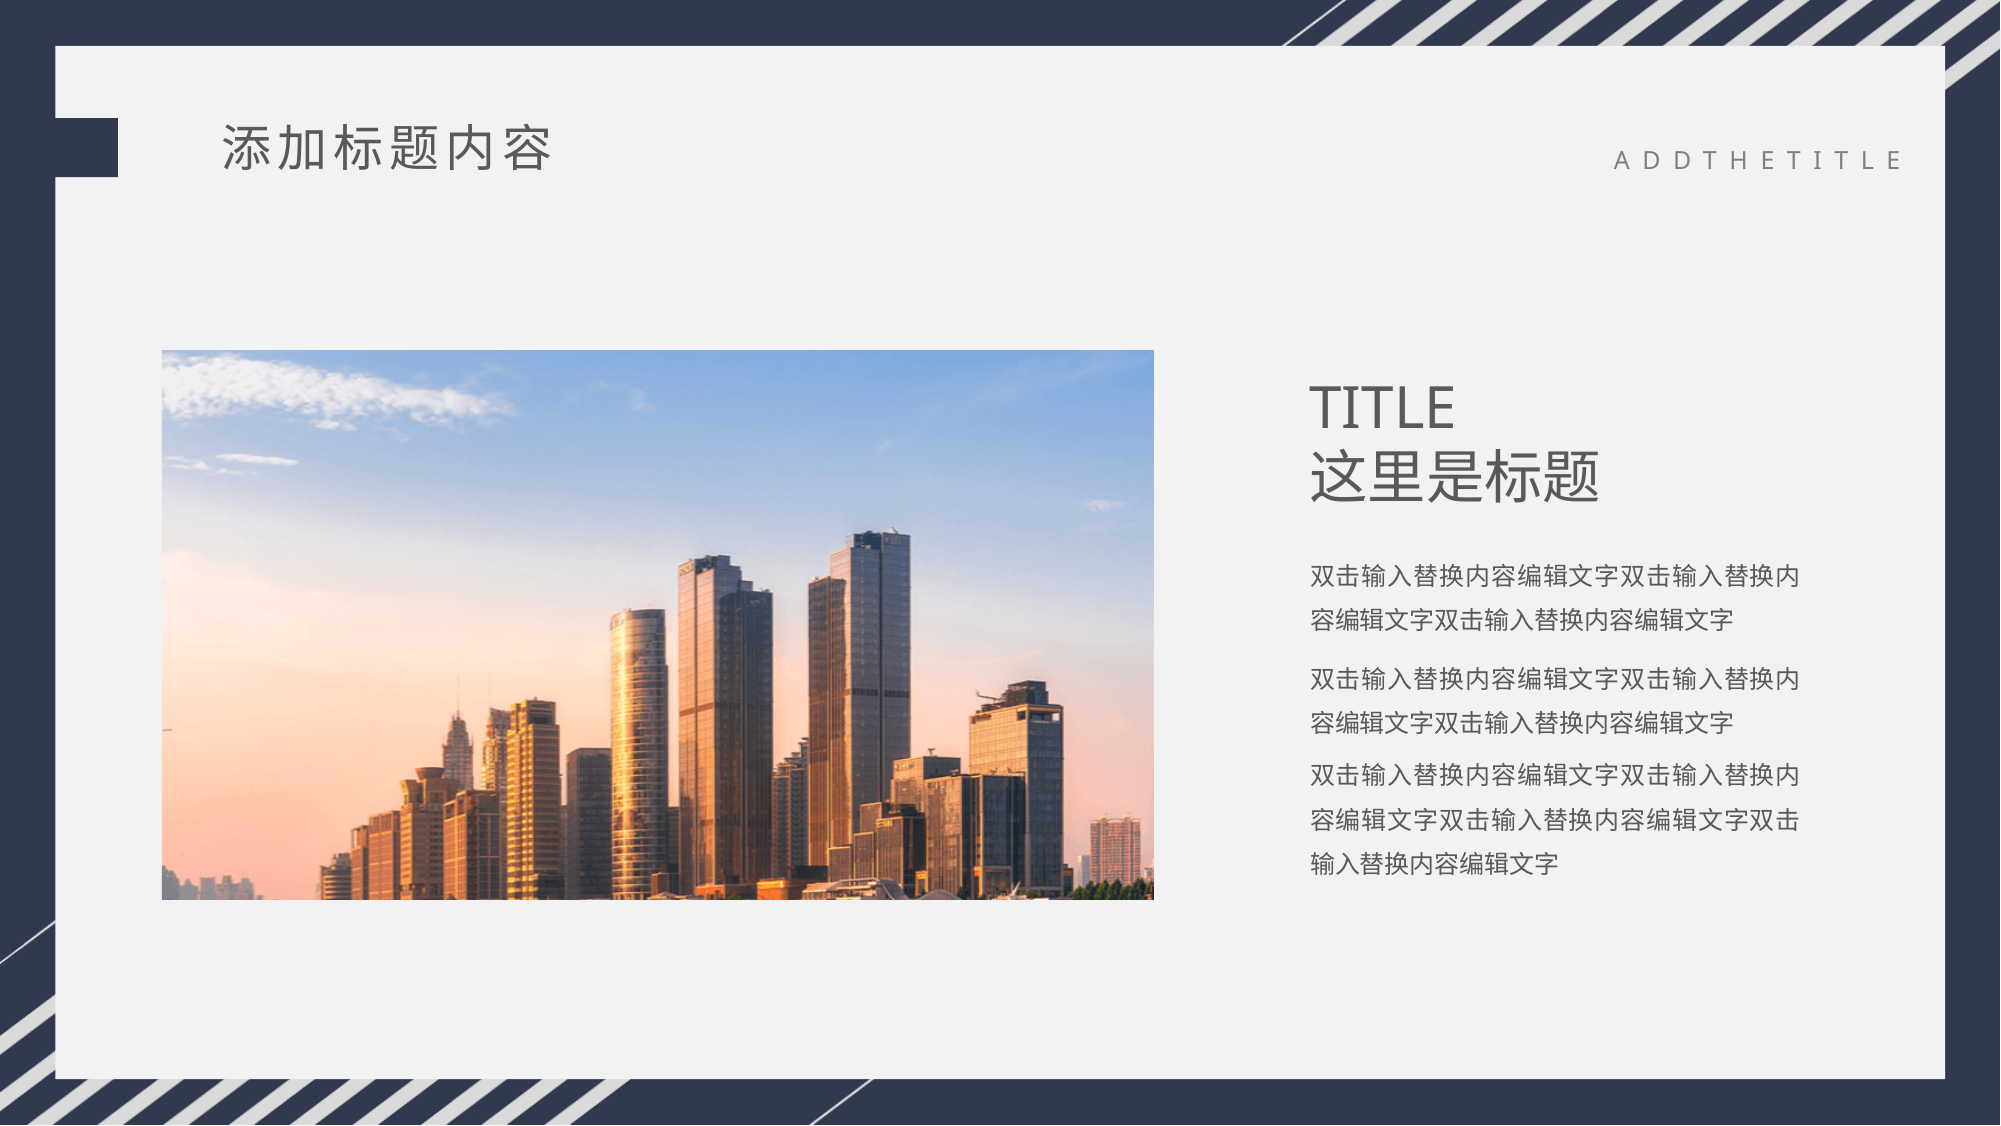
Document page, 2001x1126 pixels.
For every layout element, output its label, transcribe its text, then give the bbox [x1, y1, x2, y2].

text_box ADDTHETITLE [1362, 137, 1916, 182]
picture [0, 0, 2001, 1125]
text_box [160, 348, 1156, 901]
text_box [1294, 537, 1817, 889]
text_box TITLE 这里是标题 [1295, 362, 1839, 517]
text_box 添加标题内容 [206, 109, 737, 184]
